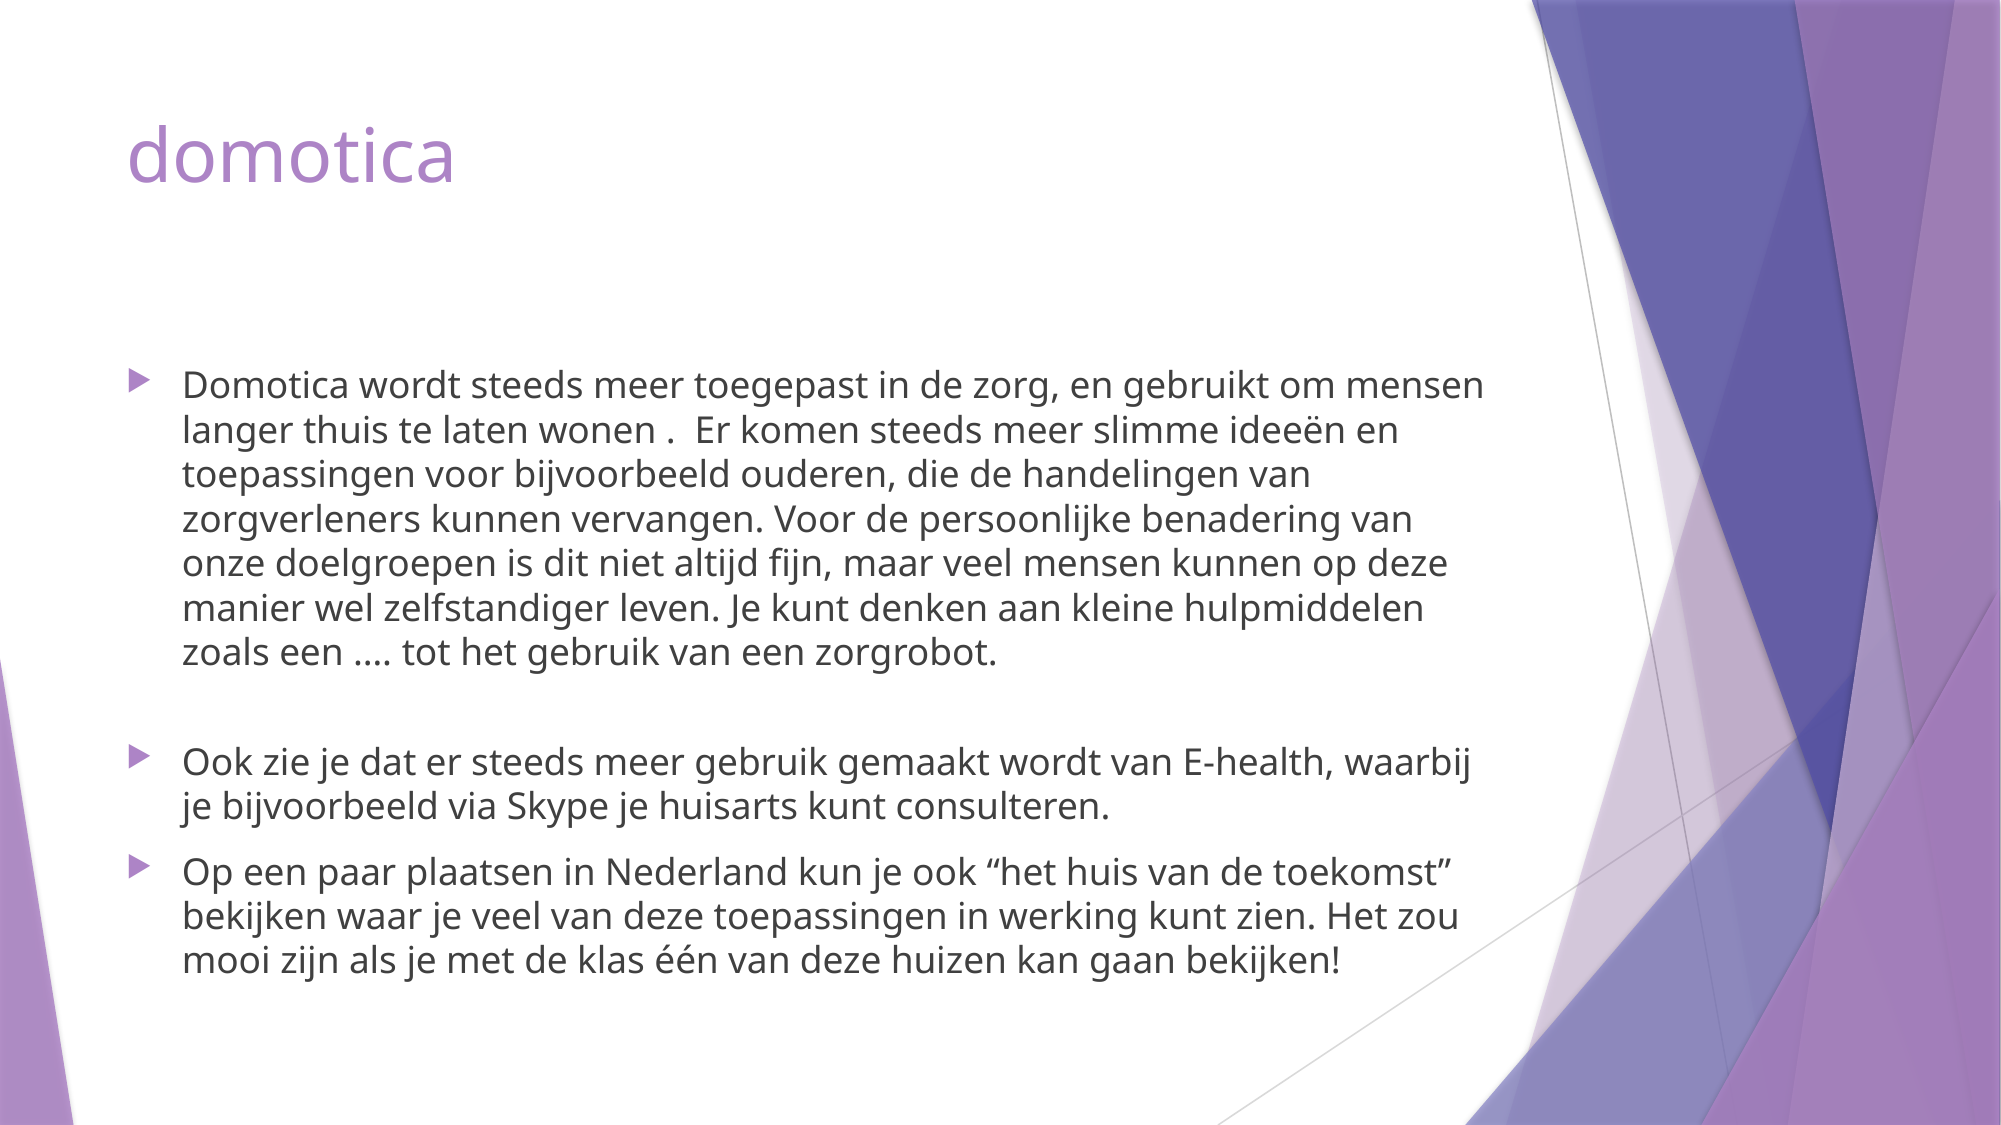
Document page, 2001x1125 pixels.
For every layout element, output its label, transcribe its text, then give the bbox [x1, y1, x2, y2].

title domotica [111, 99, 1522, 317]
list Domotica wordt steeds meer toegepast in de zorg, en gebruikt om mensen langer thuis te laten wonen . Er komen steeds meer slimme ideeën en toepassingen voor bijvoorbeeld ouderen, die de handelingen van zorgverleners kunnen vervangen. Voor de persoonlijke benadering van onze doelgroepen is dit niet altijd fijn, maar veel mensen kunnen op deze manier wel zelfstandiger leven. Je kunt denken aan kleine hulpmiddelen zoals een …. tot het gebruik van een zorgrobot. Ook zie je dat er steeds meer gebruik gemaakt wordt van E-health, waarbij je bijvoorbeeld via Skype je huisarts kunt consulteren. Op een paar plaatsen in Nederland kun je ook “het huis van de toekomst” bekijken waar je veel van deze toepassingen in werking kunt zien. Het zou mooi zijn als je met de klas één van deze huizen kan gaan bekijken! [111, 354, 1522, 992]
